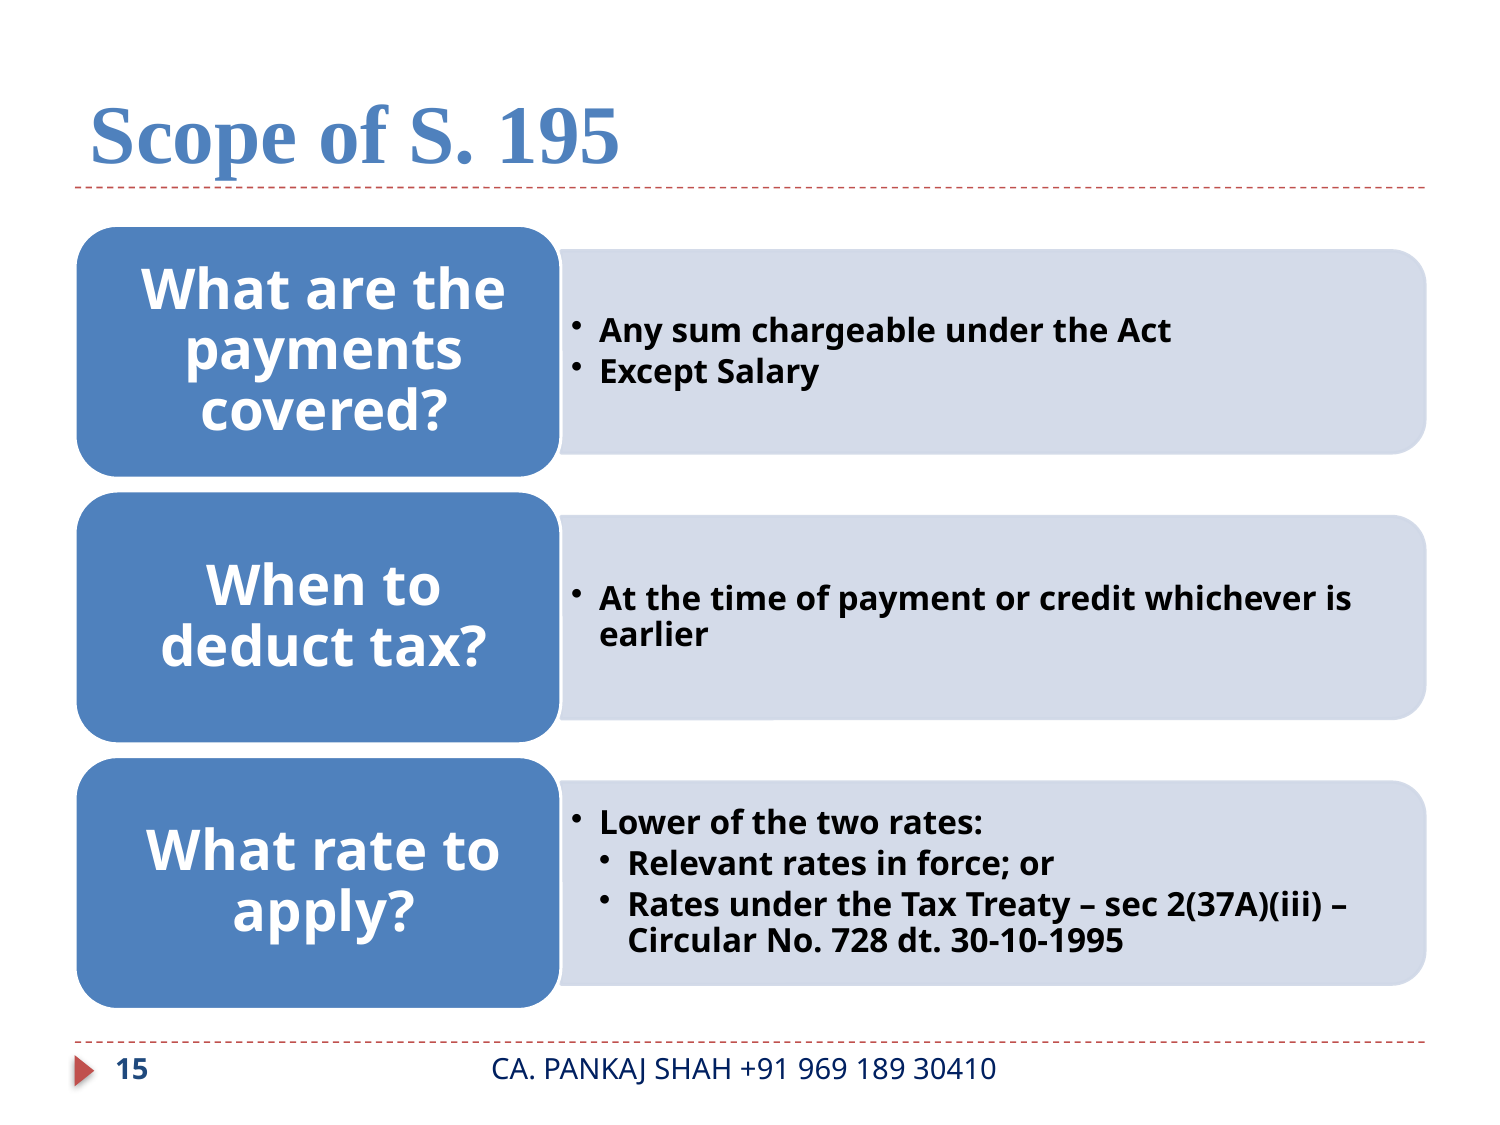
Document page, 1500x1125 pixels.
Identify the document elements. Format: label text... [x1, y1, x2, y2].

title Scope of S. 195 [75, 24, 1425, 188]
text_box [74, 224, 1426, 1011]
slide_number 15 [100, 1042, 426, 1103]
text_box CA. PANKAJ SHAH +91 969 189 30410 [210, 1042, 1278, 1093]
